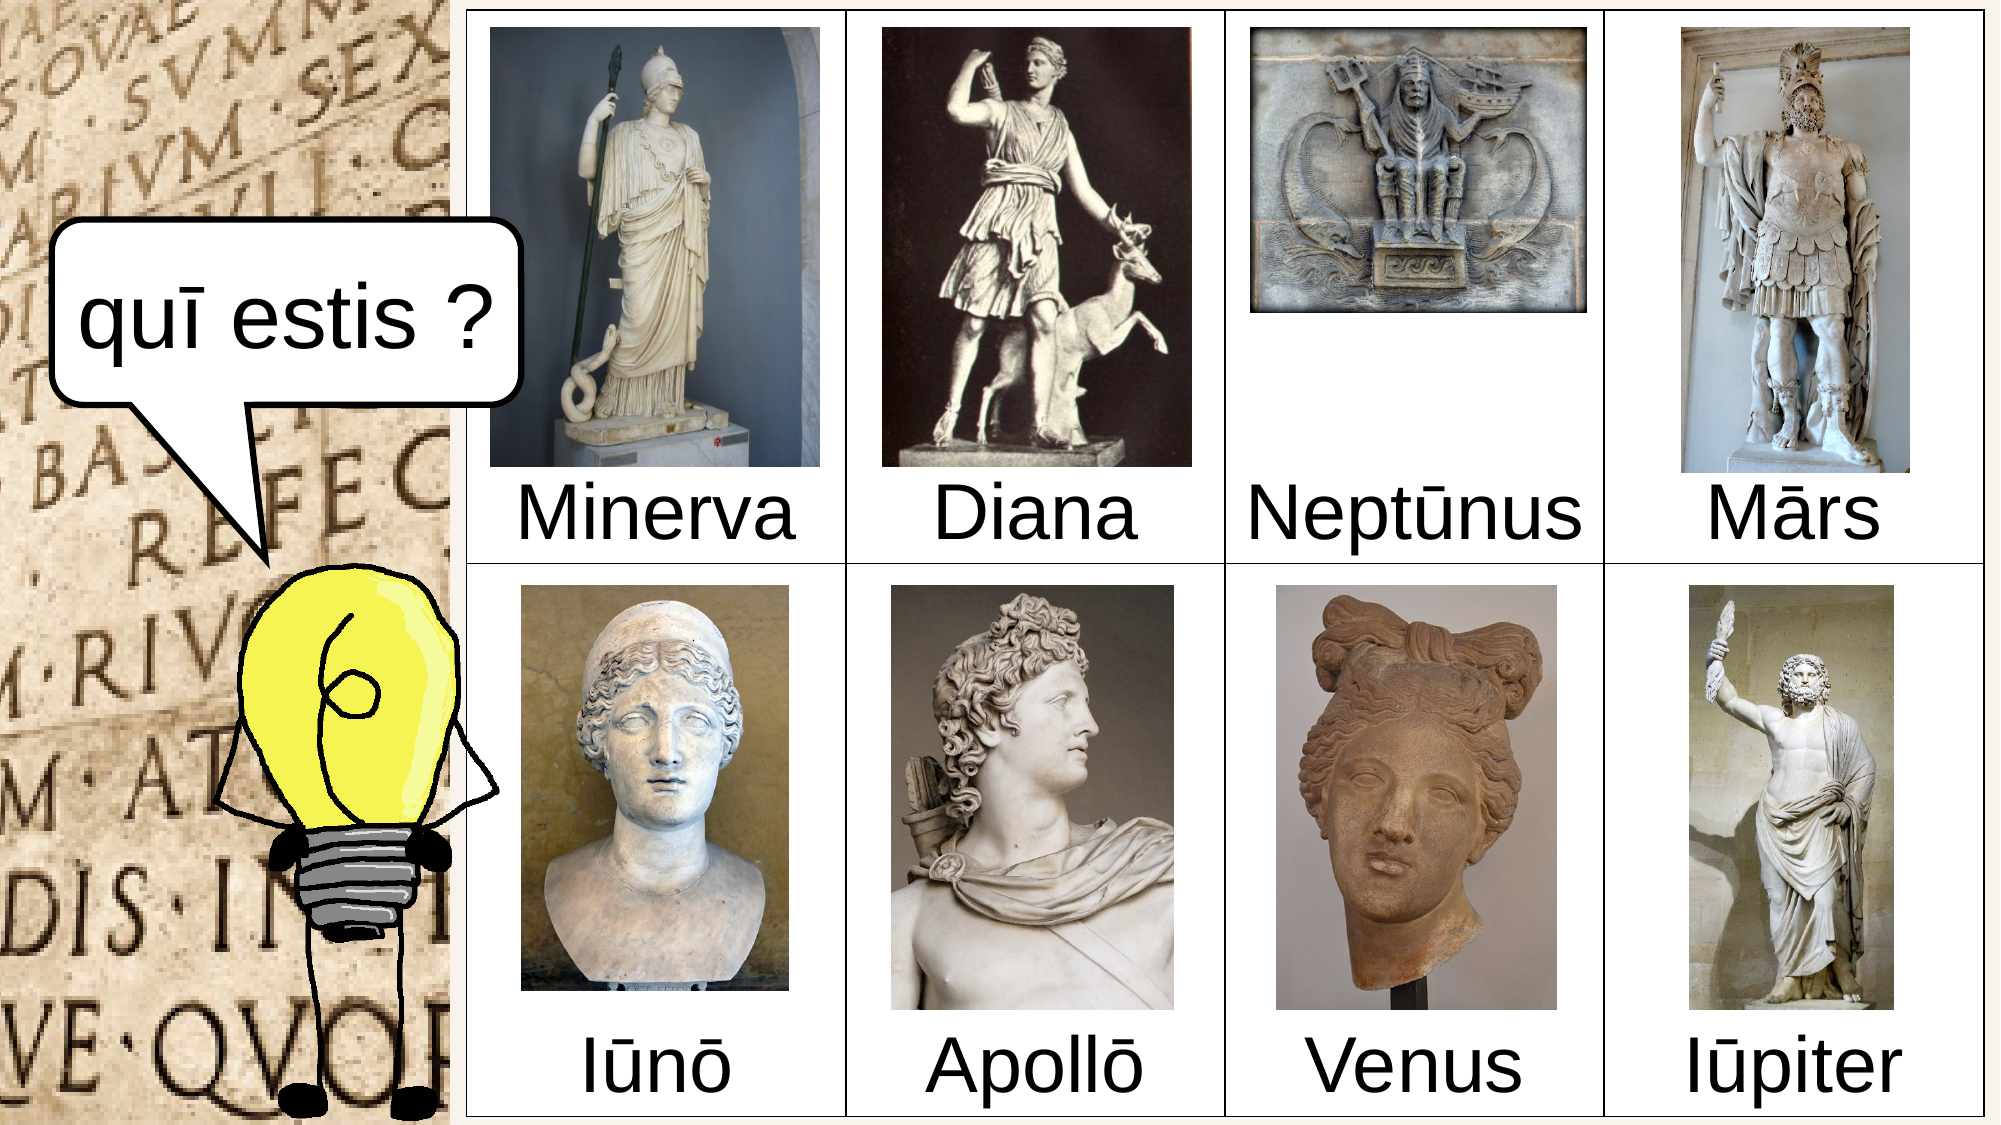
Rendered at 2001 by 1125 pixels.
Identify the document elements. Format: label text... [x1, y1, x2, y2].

picture [1250, 27, 1587, 313]
picture [490, 27, 820, 467]
table_header Diana [847, 11, 1224, 563]
table_header Minerva [467, 11, 845, 563]
picture [1681, 27, 1910, 473]
picture [1276, 585, 1557, 1010]
picture [891, 585, 1174, 1010]
table_cell Venus [1226, 564, 1603, 1116]
picture [0, 0, 512, 1125]
picture [882, 27, 1192, 467]
table_cell Iūpiter [1605, 564, 1983, 1116]
table_header Mārs [1605, 11, 1983, 563]
picture [521, 585, 789, 991]
picture [1689, 585, 1894, 1010]
table_header Neptūnus [1226, 11, 1603, 563]
table_cell Iūnō [512, 564, 845, 1116]
text_box quī estis ? [450, 218, 490, 406]
table_cell Apollō [847, 564, 1224, 1116]
